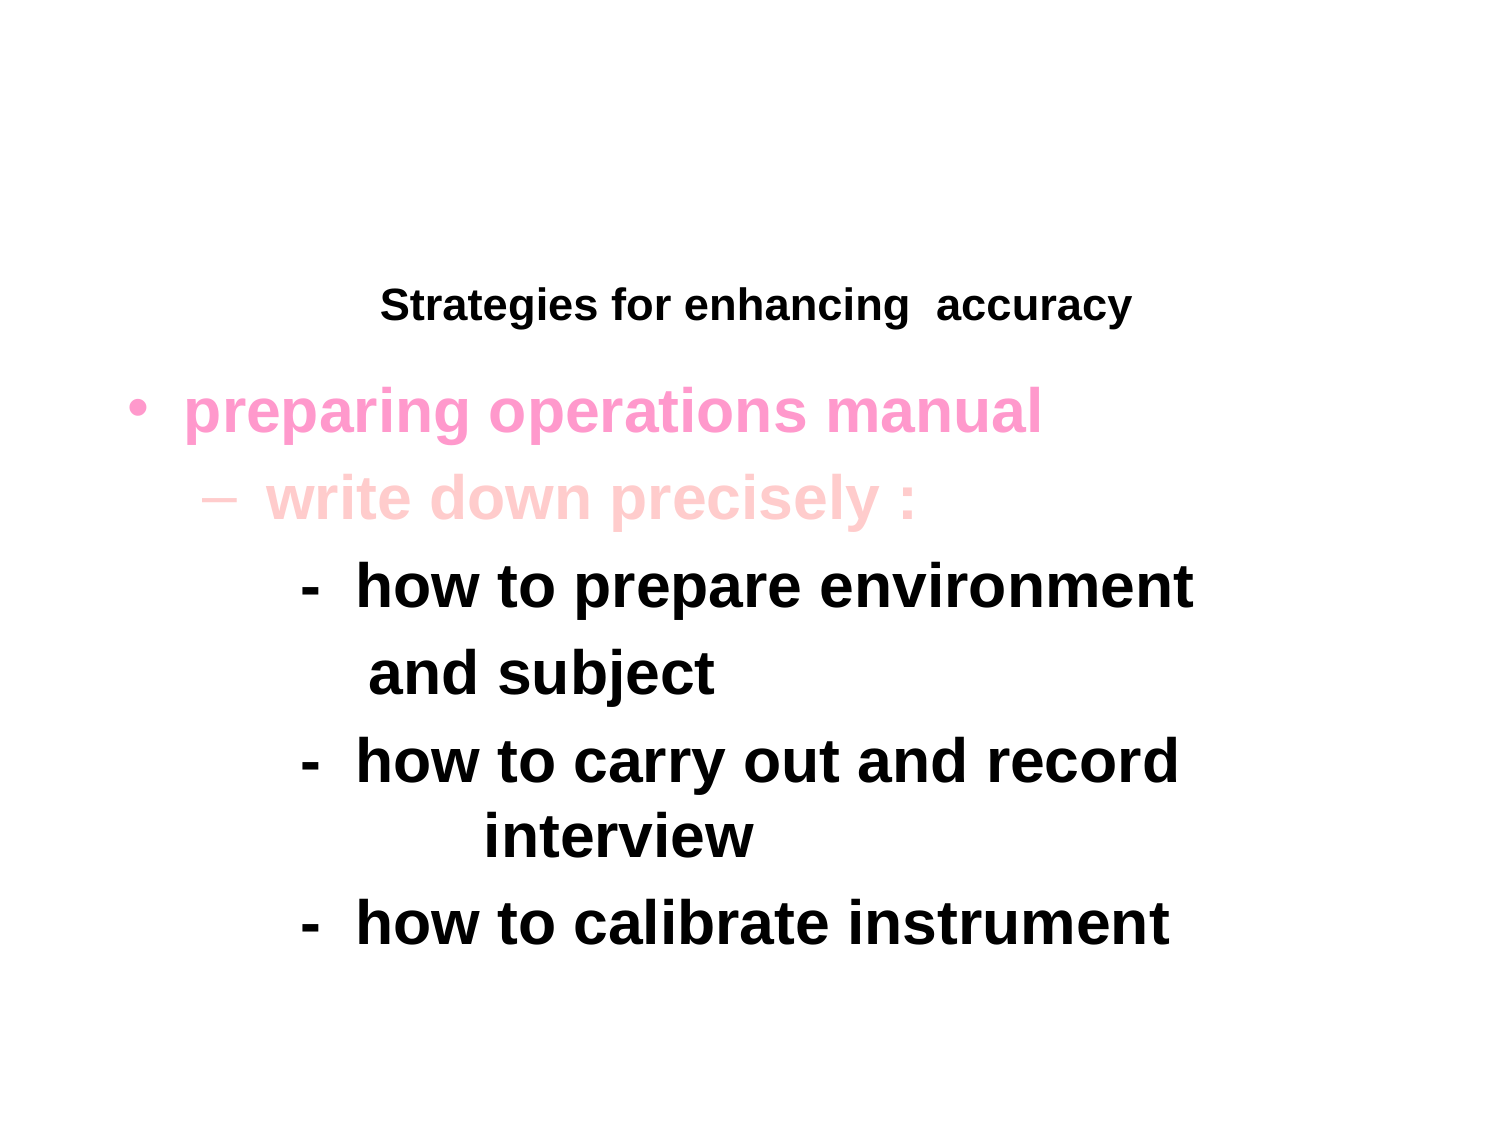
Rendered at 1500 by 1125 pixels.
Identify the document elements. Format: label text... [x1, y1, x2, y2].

title Strategies for enhancing accuracy [99, 212, 1413, 338]
list preparing operations manual write down precisely : - how to prepare environment and subject - how to carry out and record interview - how to calibrate instrument [112, 362, 1388, 1038]
